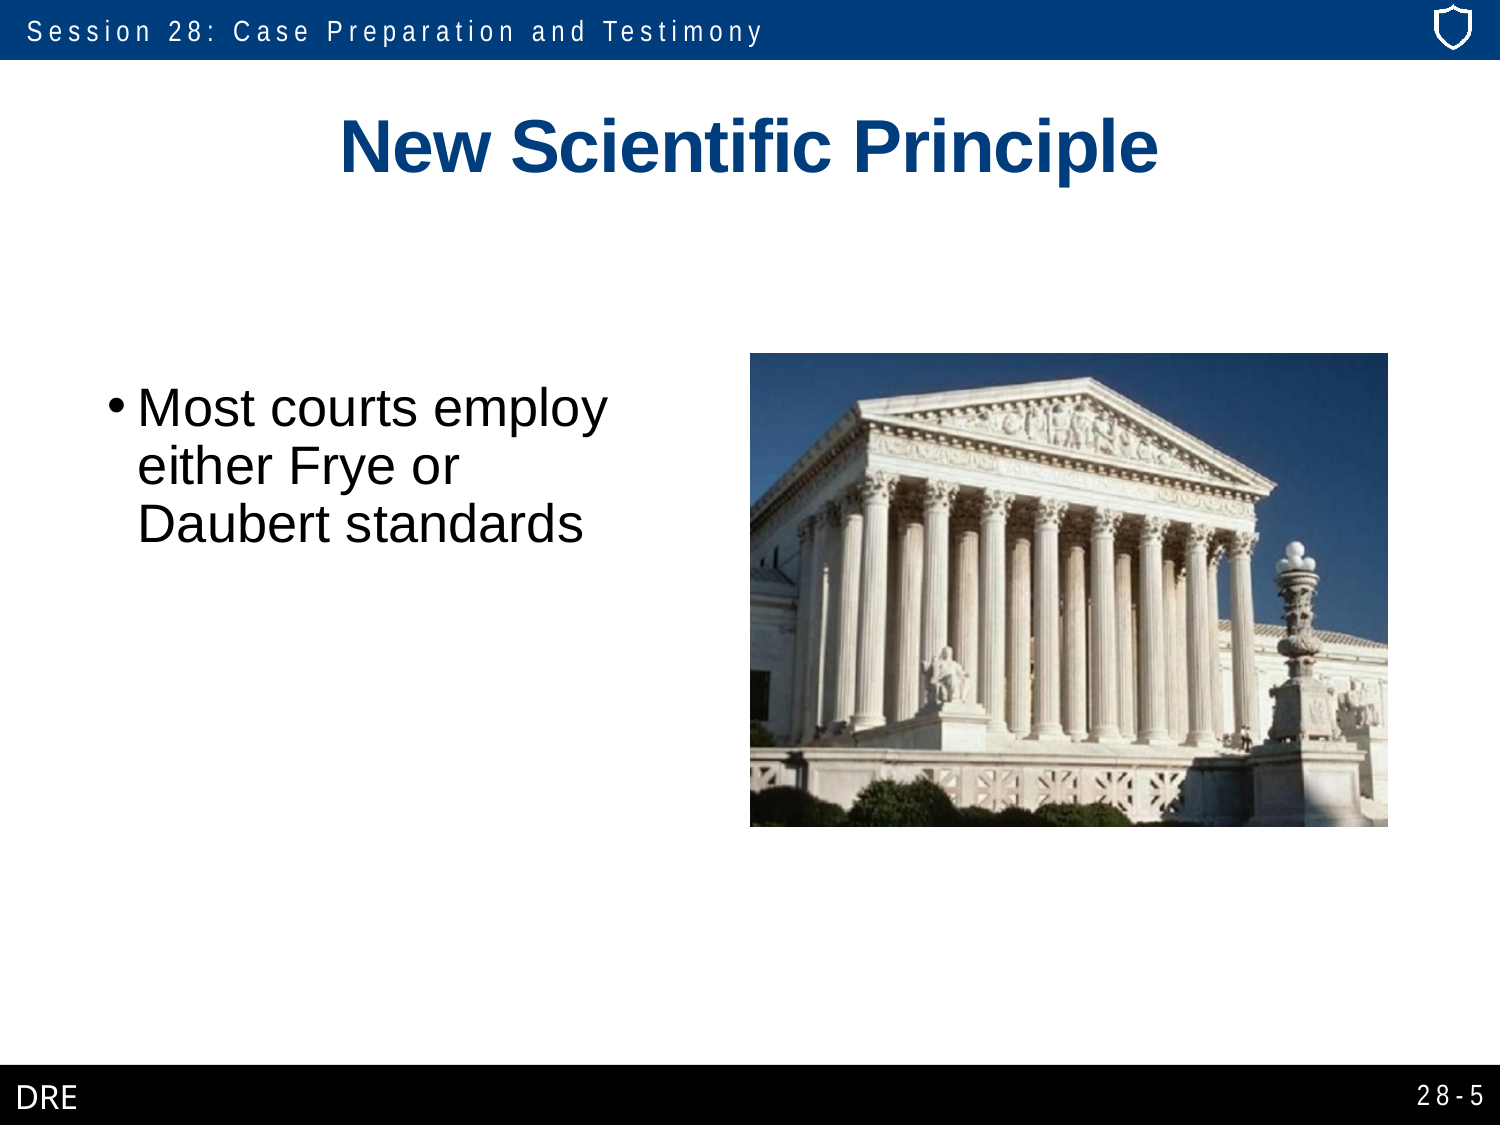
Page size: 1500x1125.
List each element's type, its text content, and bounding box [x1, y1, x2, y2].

list Most courts employ either Frye or Daubert standards [75, 371, 640, 1005]
slide_number 28-5 [1218, 1063, 1499, 1124]
title New Scientific Principle [75, 75, 1425, 225]
picture [749, 353, 1389, 828]
picture [1434, 4, 1472, 50]
